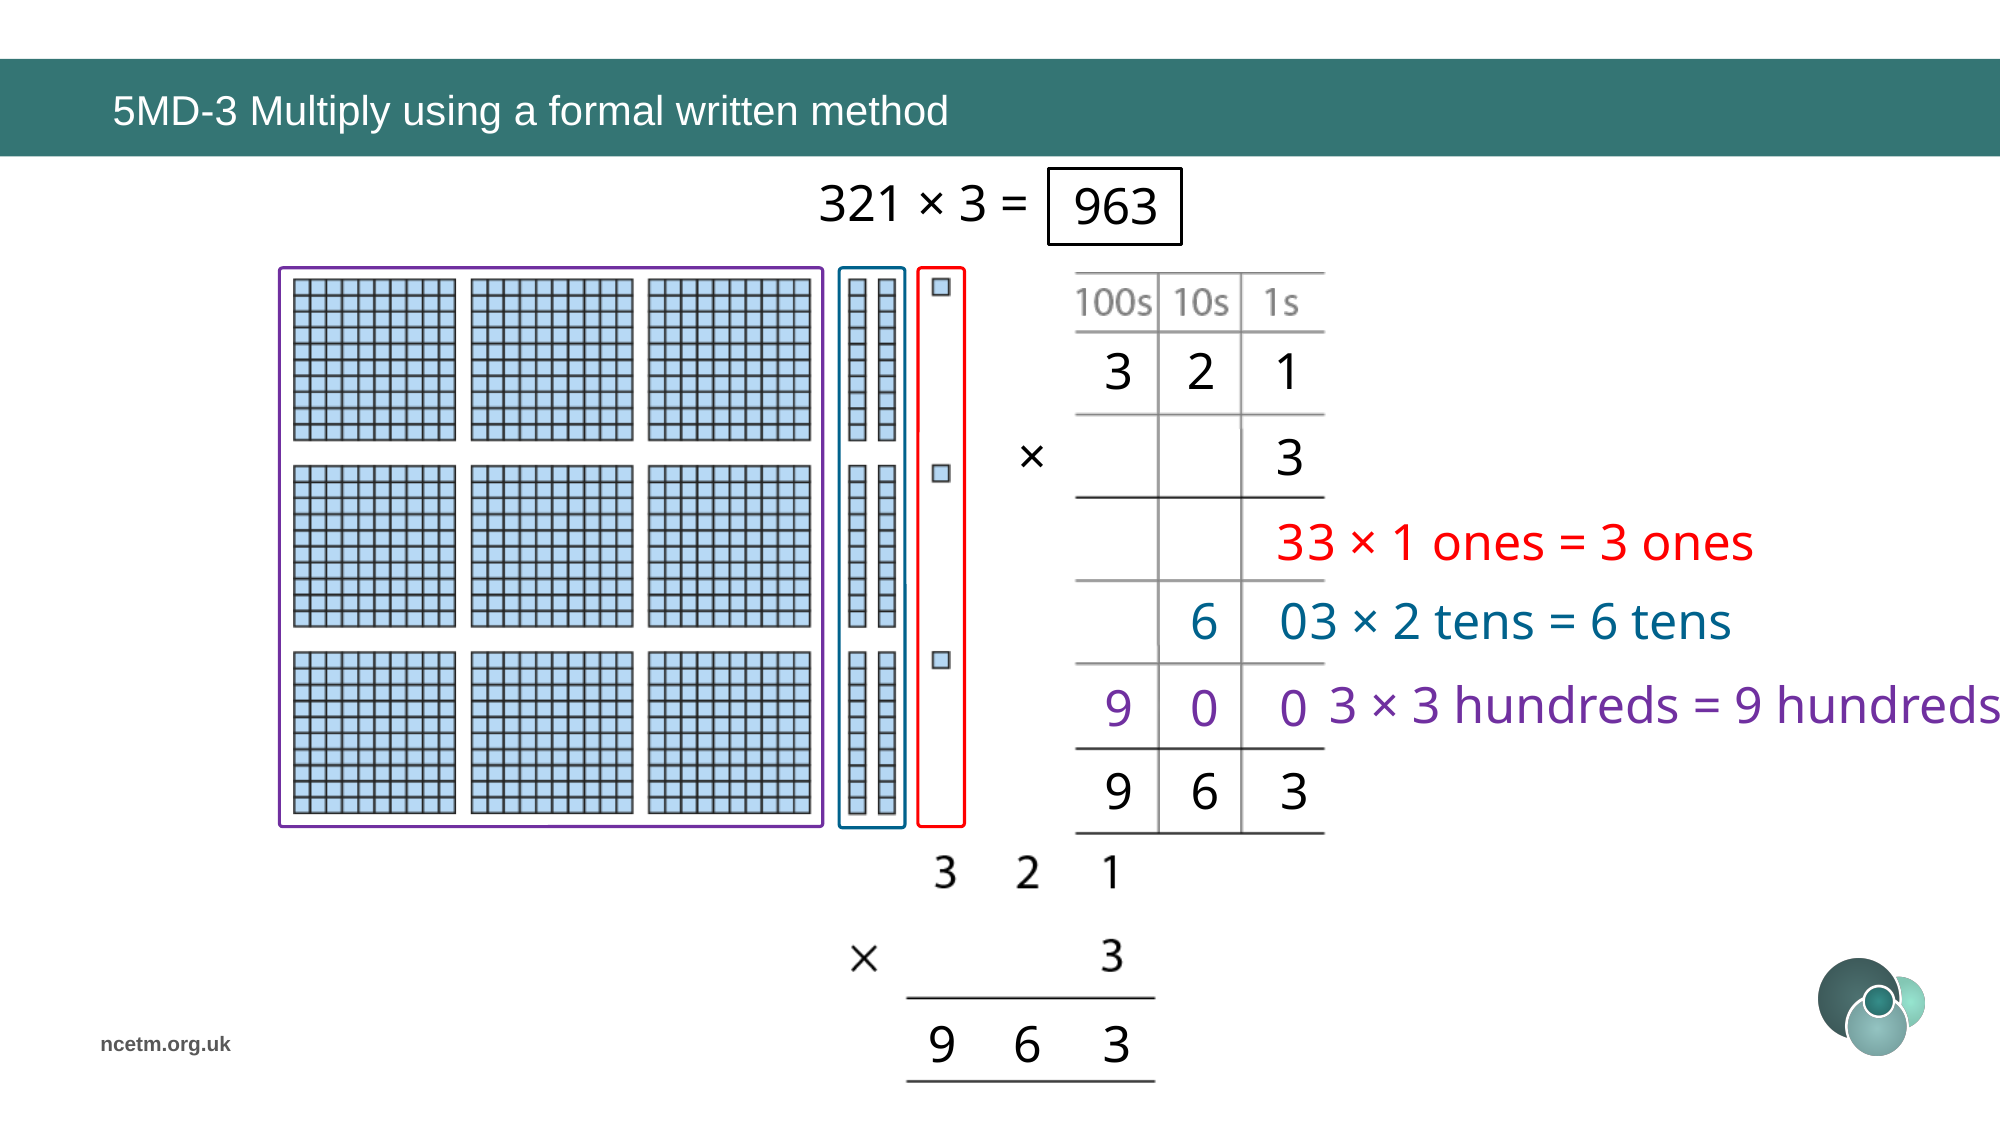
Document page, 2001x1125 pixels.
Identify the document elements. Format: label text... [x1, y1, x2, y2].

picture [293, 277, 837, 816]
picture [907, 277, 952, 816]
text_box 3 × 1 ones = 3 ones [1418, 503, 1770, 579]
text_box [917, 267, 965, 827]
text_box [279, 267, 823, 827]
text_box [1048, 168, 1182, 245]
title 5MD-3 Multiply using a formal written method [97, 76, 1945, 147]
picture [824, 272, 1414, 1109]
text_box 3 × 2 tens = 6 tens [1418, 582, 1748, 657]
picture [841, 277, 903, 816]
text_box [839, 824, 905, 828]
text_box 321 × 3 = [804, 163, 1070, 239]
text_box [839, 267, 905, 275]
picture [1403, 623, 1414, 634]
text_box 3 × 3 hundreds = 9 hundreds [1418, 666, 2000, 742]
picture [1818, 958, 1925, 1056]
